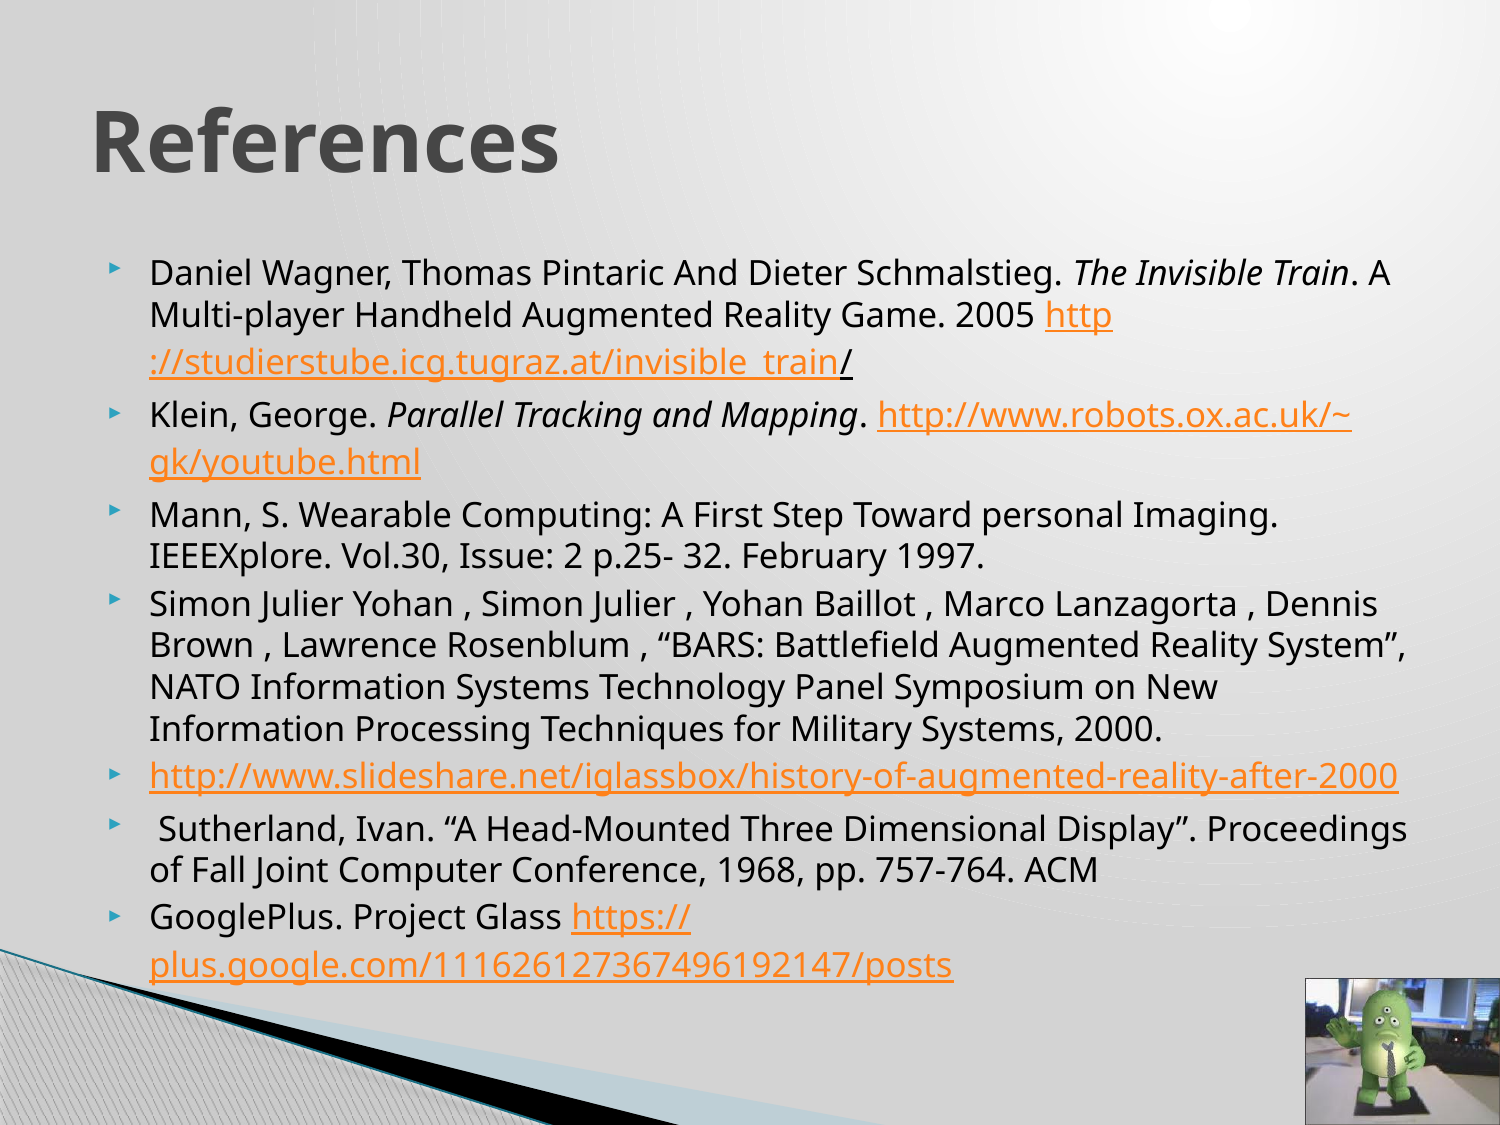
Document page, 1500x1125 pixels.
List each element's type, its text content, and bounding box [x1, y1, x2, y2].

picture [1304, 978, 1500, 1125]
list Daniel Wagner, Thomas Pintaric And Dieter Schmalstieg. The Invisible Train. A Multi-player Handheld Augmented Reality Game. 2005 http://studierstube.icg.tugraz.at/invisible_train/ Klein, George. Parallel Tracking and Mapping. http://www.robots.ox.ac.uk/~gk/youtube.html Mann, S. Wearable Computing: A First Step Toward personal Imaging. IEEEXplore. Vol.30, Issue: 2 p.25- 32. February 1997. Simon Julier Yohan , Simon Julier , Yohan Baillot , Marco Lanzagorta , Dennis Brown , Lawrence Rosenblum , “BARS: Battlefield Augmented Reality System”, NATO Information Systems Technology Panel Symposium on New Information Processing Techniques for Military Systems, 2000. http://www.slideshare.net/iglassbox/history-of-augmented-reality-after-2000 Sutherland, Ivan. “A Head-Mounted Three Dimensional Display”. Proceedings of Fall Joint Computer Conference, 1968, pp. 757-764. ACM GooglePlus. Project Glass https://plus.google.com/111626127367496192147/posts [75, 243, 1425, 1025]
title References [75, 45, 1425, 233]
